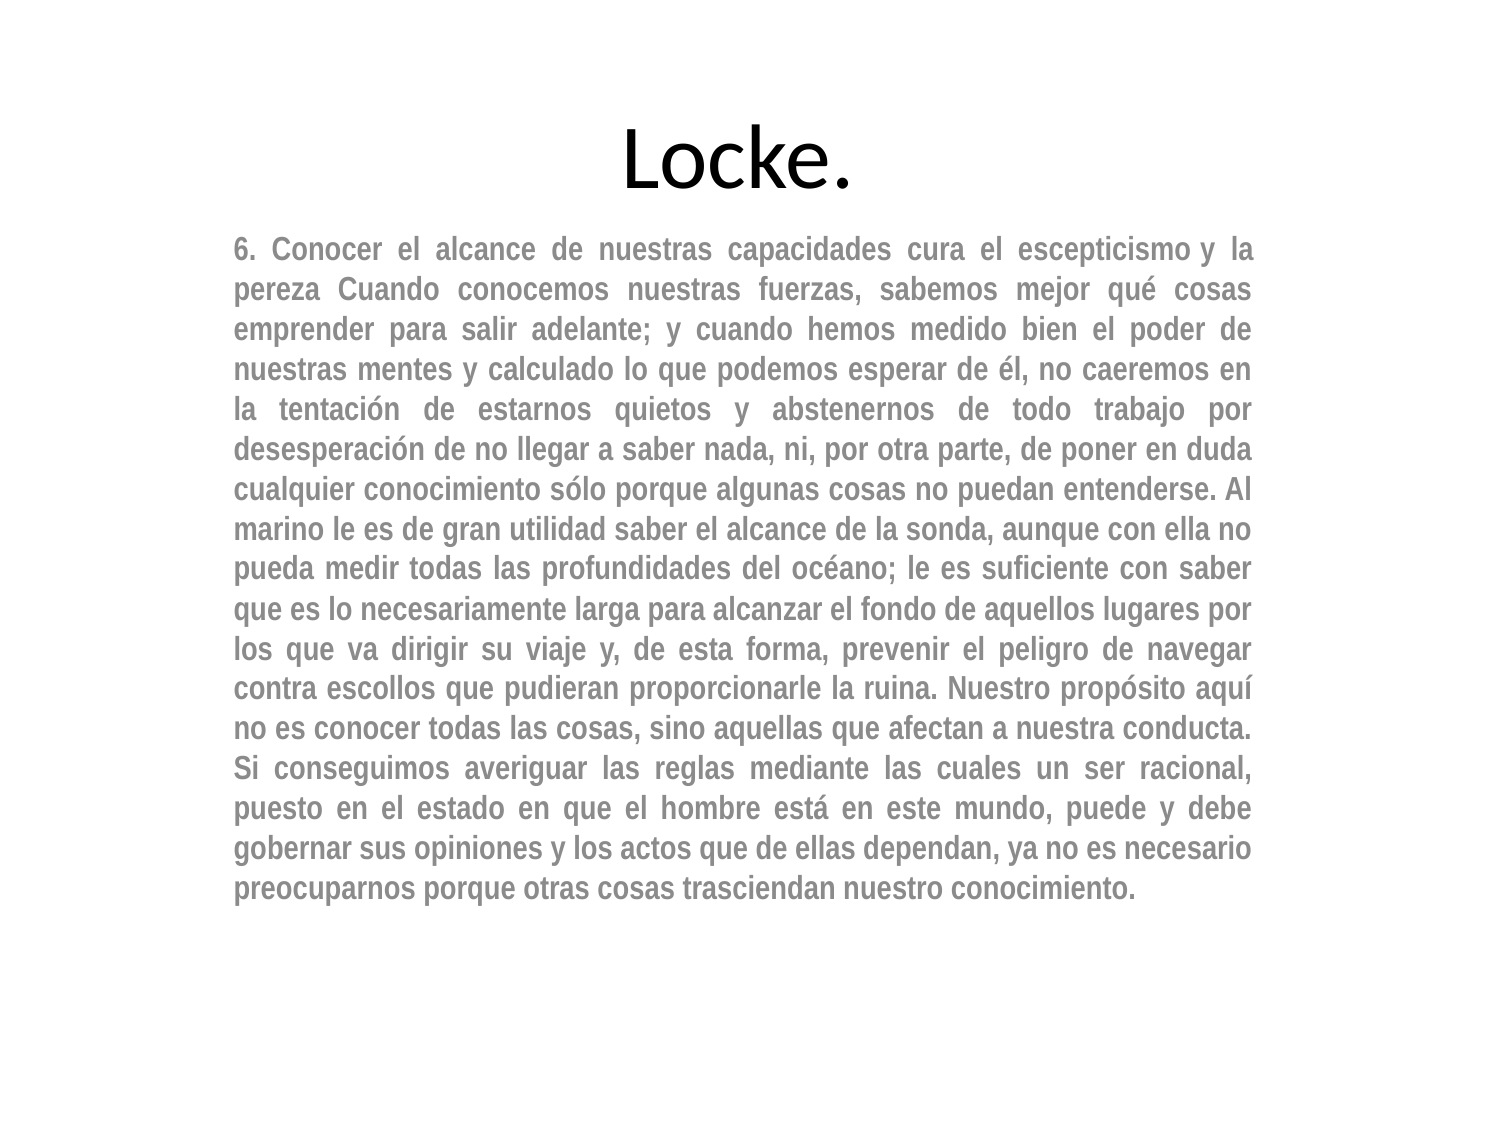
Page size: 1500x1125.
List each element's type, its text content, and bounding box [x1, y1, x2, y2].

subtitle 6. Conocer el alcance de nuestras capacidades cura el escepticismo y la pereza Cuando conocemos nuestras fuerzas, sabemos mejor qué cosas emprender para salir adelante; y cuando hemos medido bien el poder de nuestras mentes y calculado lo que podemos esperar de él, no caeremos en la tentación de estarnos quietos y abstenernos de todo trabajo por desesperación de no llegar a saber nada, ni, por otra parte, de poner en duda cualquier conocimiento sólo porque algunas cosas no puedan entenderse. Al marino le es de gran utilidad saber el alcance de la sonda, aunque con ella no pueda medir todas las profundidades del océano; le es suficiente con saber que es lo necesariamente larga para alcanzar el fondo de aquellos lugares por los que va dirigir su viaje y, de esta forma, prevenir el peligro de navegar contra escollos que pudieran proporcionarle la ruina. Nuestro propósito aquí no es conocer todas las cosas, sino aquellas que afectan a nuestra conducta. Si conseguimos averiguar las reglas mediante las cuales un ser racional, puesto en el estado en que el hombre está en este mundo, puede y debe gobernar sus opiniones y los actos que de ellas dependan, ya no es necesario preocuparnos porque otras cosas trasciendan nuestro conocimiento. [218, 219, 1269, 508]
title Locke. [100, 30, 1376, 273]
